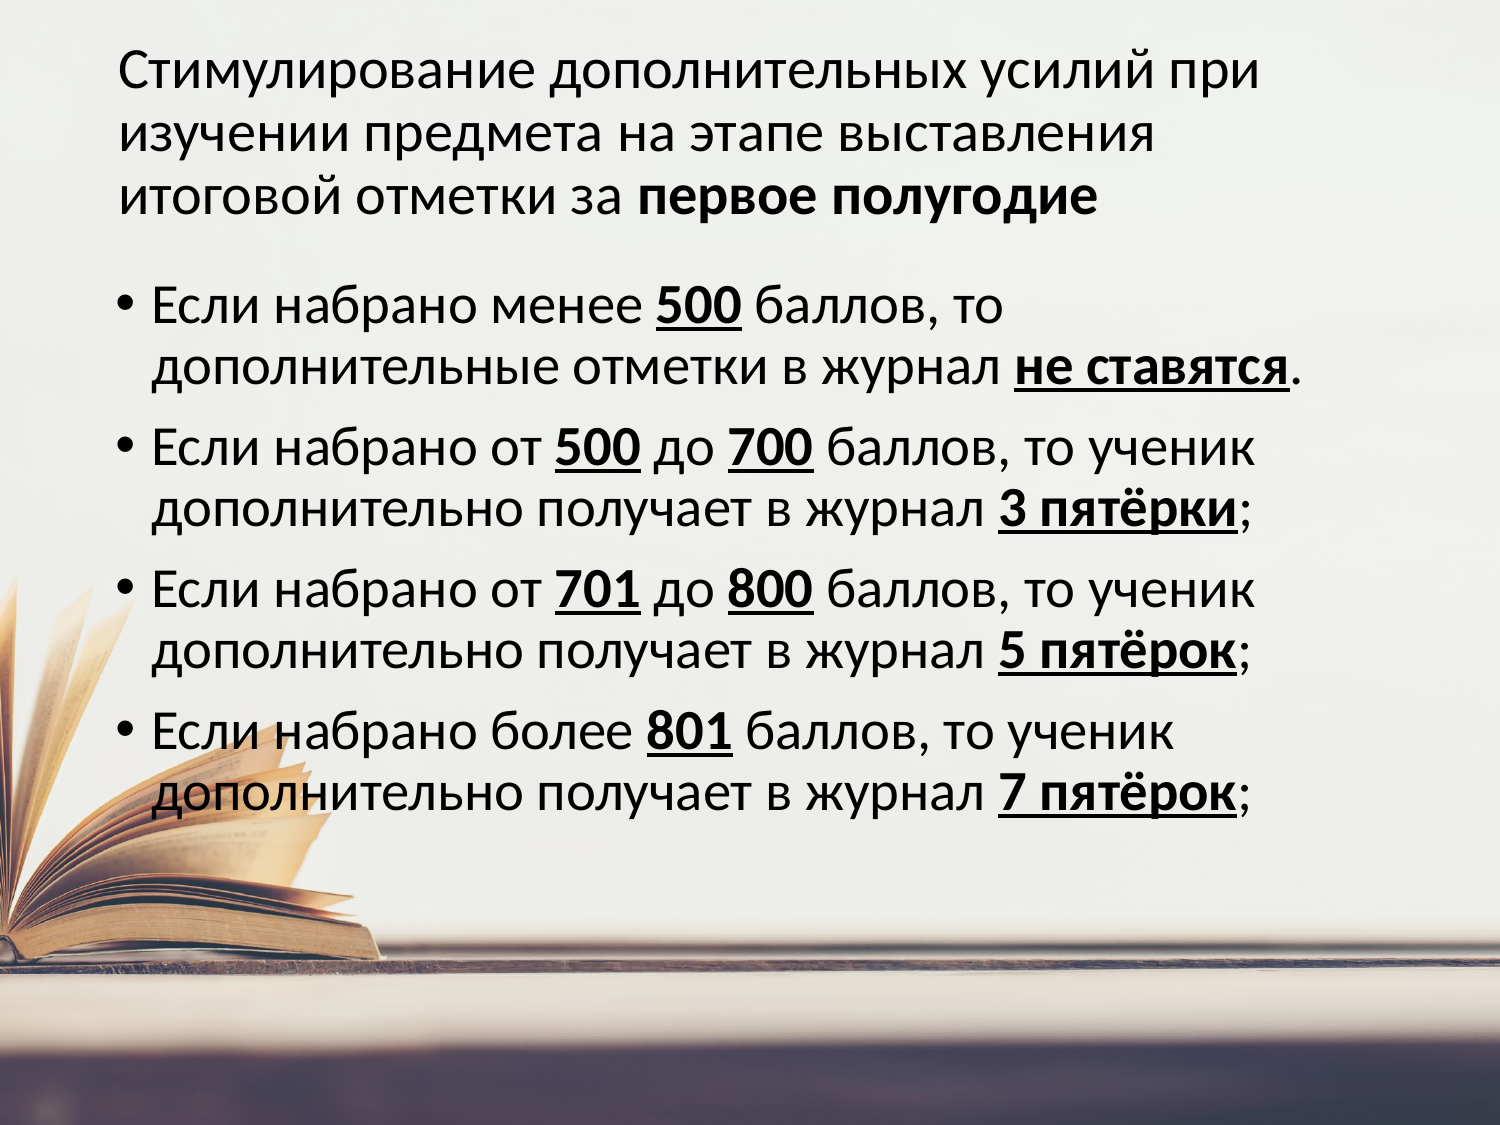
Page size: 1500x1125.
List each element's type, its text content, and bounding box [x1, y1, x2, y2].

picture [0, 0, 1500, 1125]
list Если набрано менее 500 баллов, то дополнительные отметки в журнал не ставятся. Если набрано от 500 до 700 баллов, то ученик дополнительно получает в журнал 3 пятёрки; Если набрано от 701 до 800 баллов, то ученик дополнительно получает в журнал 5 пятёрок; Если набрано более 801 баллов, то ученик дополнительно получает в журнал 7 пятёрок; [100, 267, 1341, 882]
title Стимулирование дополнительных усилий при изучении предмета на этапе выставления итоговой отметки за первое полугодие [103, 21, 1400, 244]
